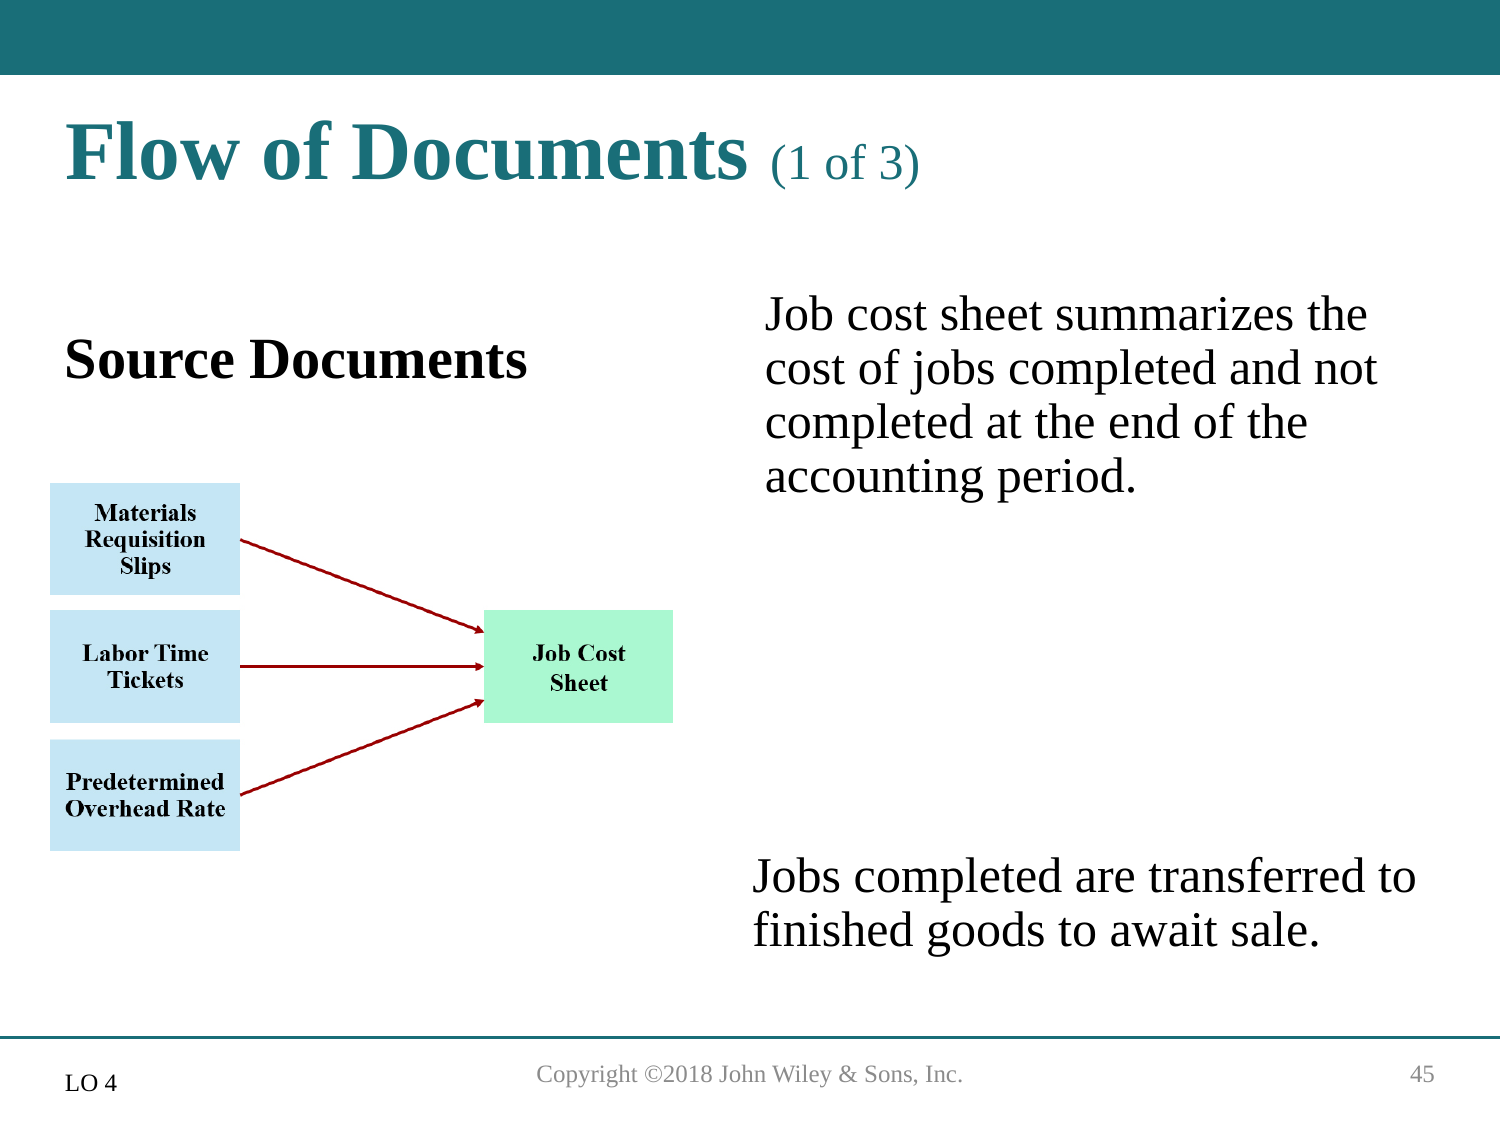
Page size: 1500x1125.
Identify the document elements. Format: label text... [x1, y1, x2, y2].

slide_number 45 [1059, 1042, 1450, 1103]
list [49, 482, 673, 851]
list Jobs completed are transferred to finished goods to await sale. [737, 841, 1438, 969]
title Flow of Documents (1 of 3) [50, 99, 1450, 215]
footer Copyright ©2018 John Wiley & Sons, Inc. [496, 1042, 1004, 1103]
list L O 4 [50, 1062, 150, 1113]
list Job cost sheet summarizes the cost of jobs completed and not completed at the end of the accounting period. [750, 280, 1425, 506]
list Source Documents [50, 321, 550, 402]
